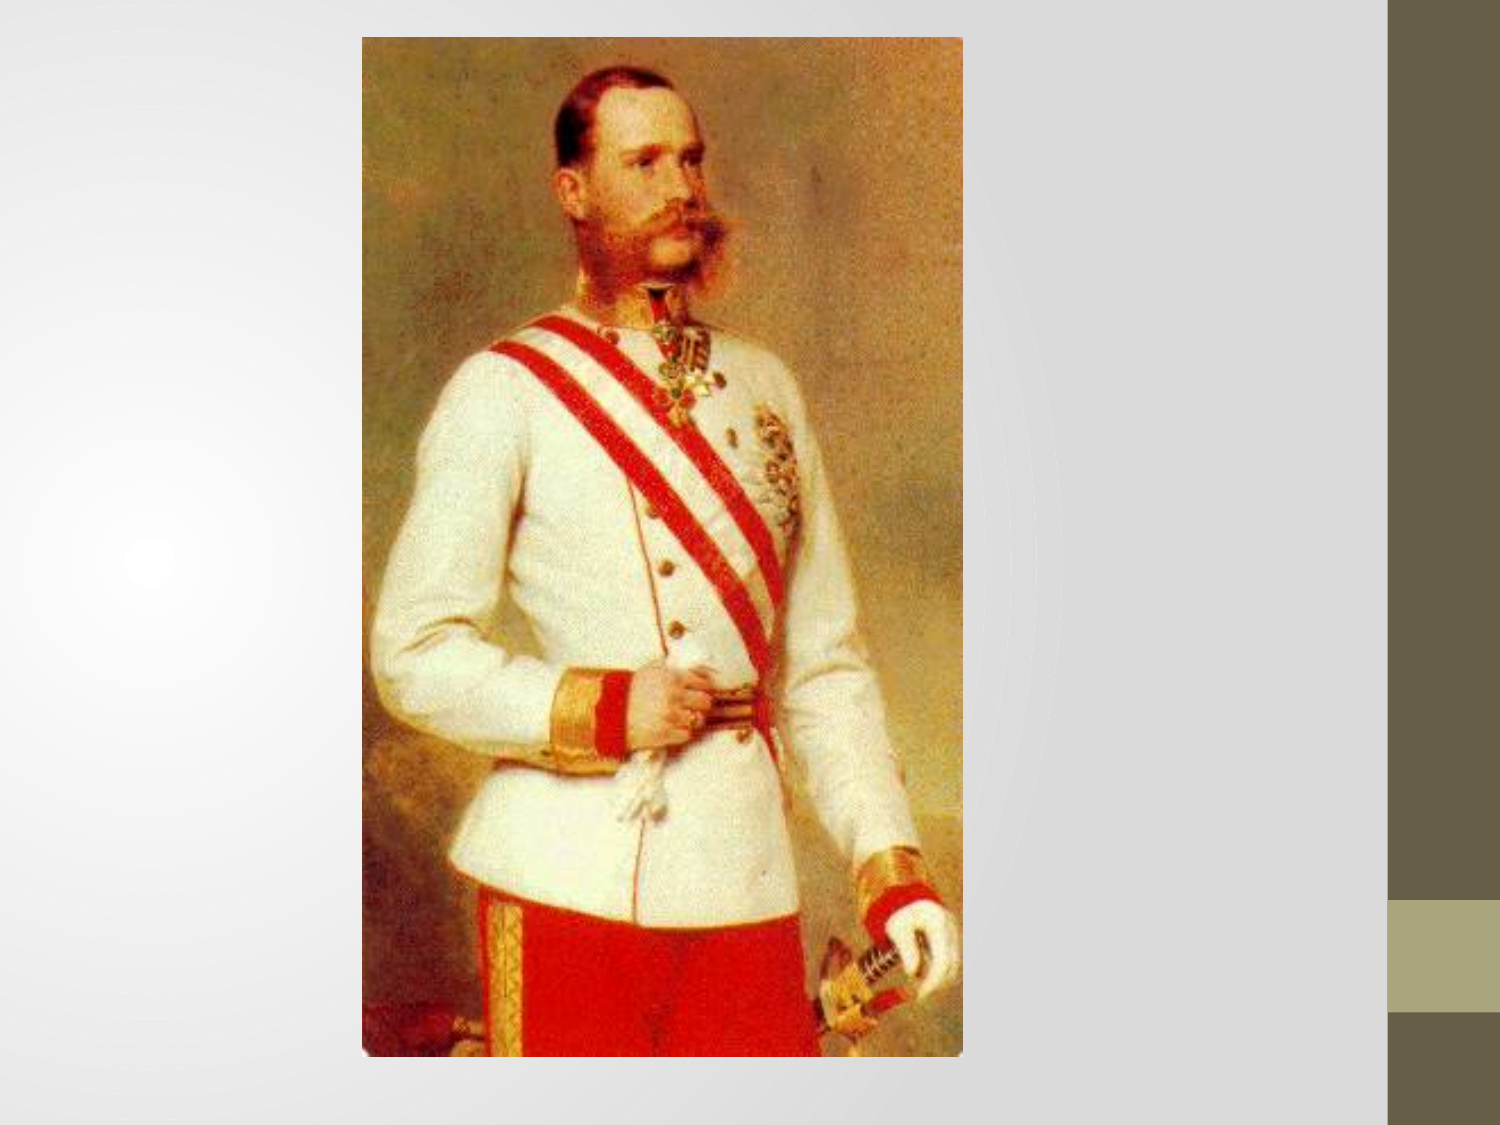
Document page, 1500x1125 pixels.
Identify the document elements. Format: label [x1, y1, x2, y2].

picture [361, 36, 963, 1057]
